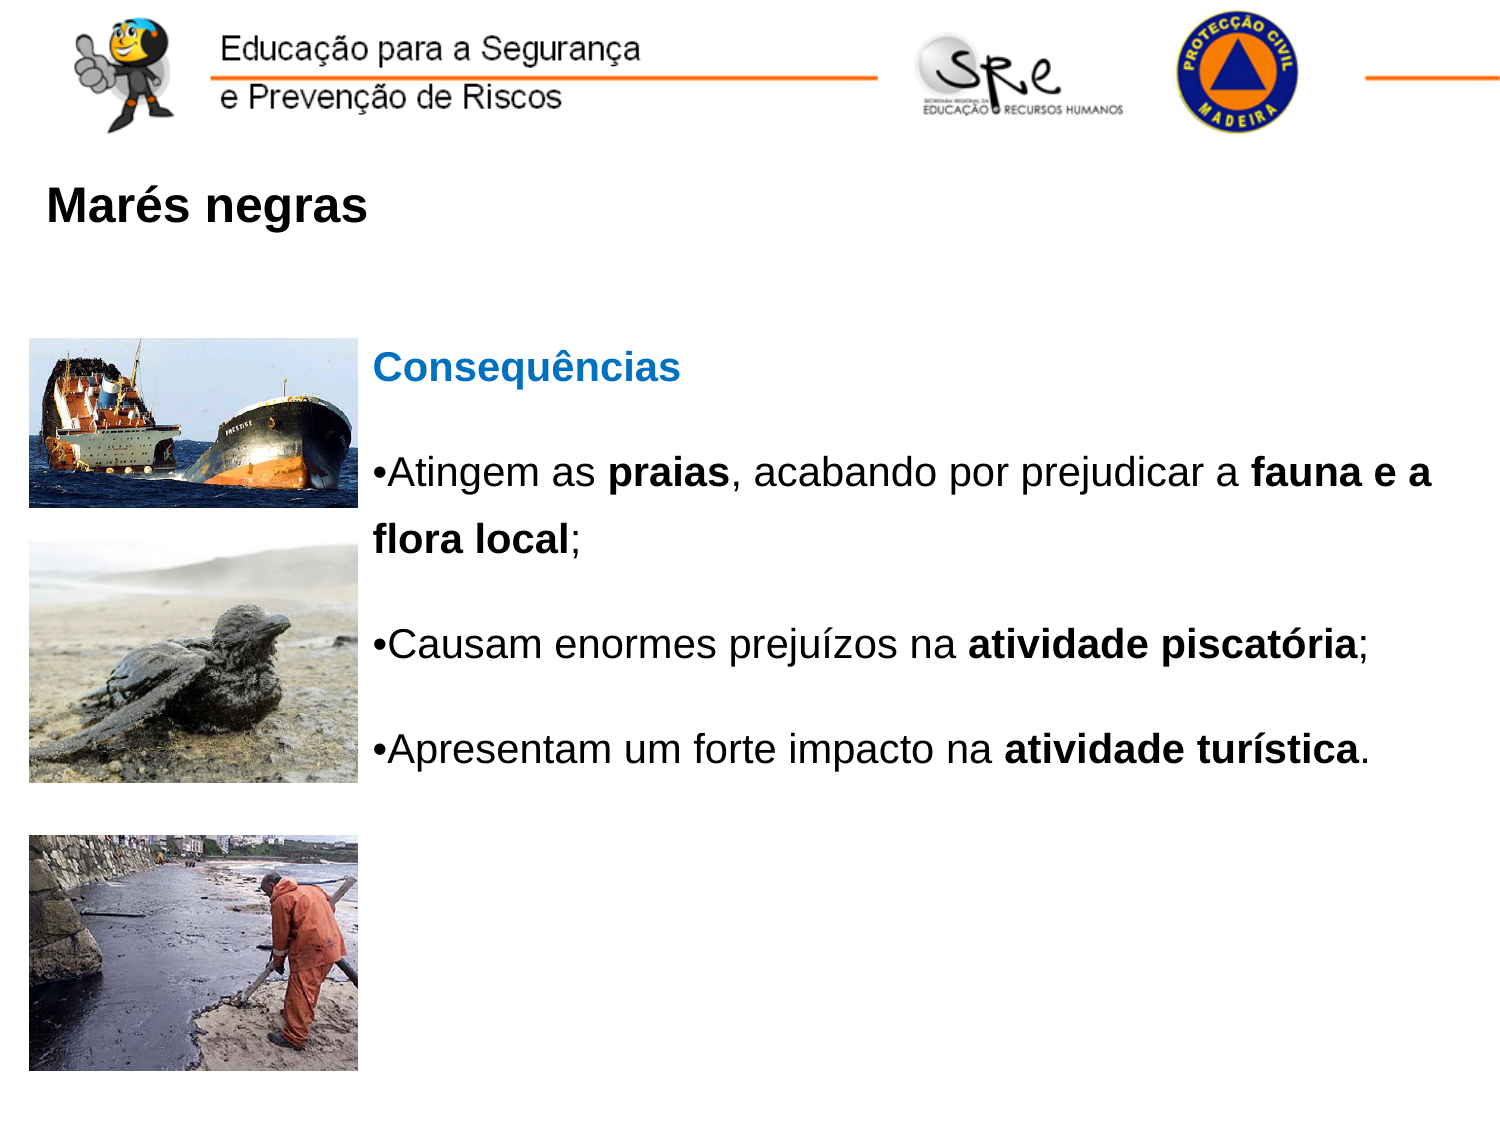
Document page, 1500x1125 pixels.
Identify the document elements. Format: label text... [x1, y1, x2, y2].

text_box Marés negras [31, 165, 384, 240]
text_box Consequências •Atingem as praias, acabando por prejudicar a fauna e a flora local; •Causam enormes prejuízos na atividade piscatória; •Apresentam um forte impacto na atividade turística. [357, 314, 1462, 780]
picture [0, 0, 1500, 1125]
